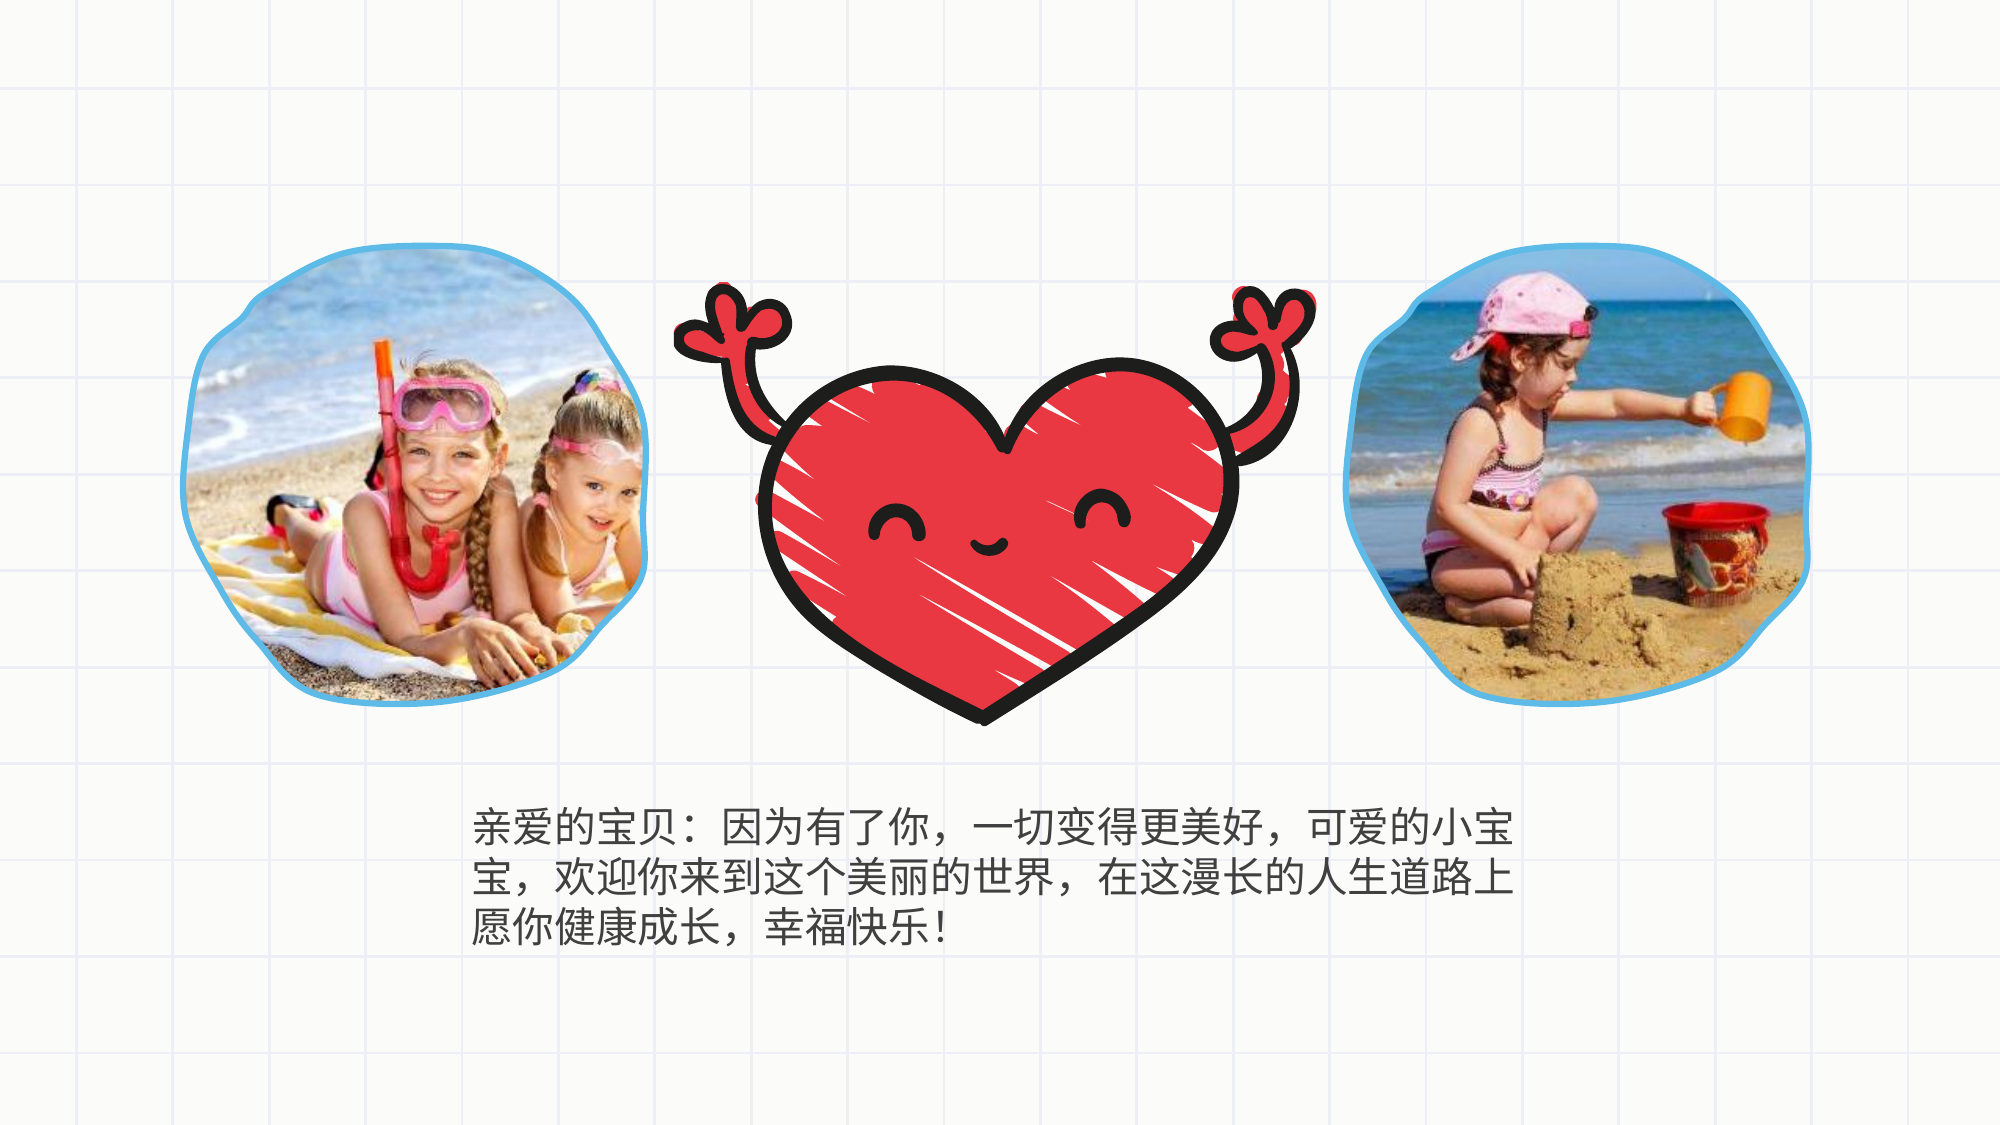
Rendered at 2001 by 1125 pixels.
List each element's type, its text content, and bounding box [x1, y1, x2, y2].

text_box 亲爱的宝贝：因为有了你，一切变得更美好，可爱的小宝宝，欢迎你来到这个美丽的世界，在这漫长的人生道路上愿你健康成长，幸福快乐！ [456, 792, 1544, 958]
picture [182, 245, 646, 705]
picture [673, 281, 1318, 727]
picture [1345, 245, 1809, 705]
